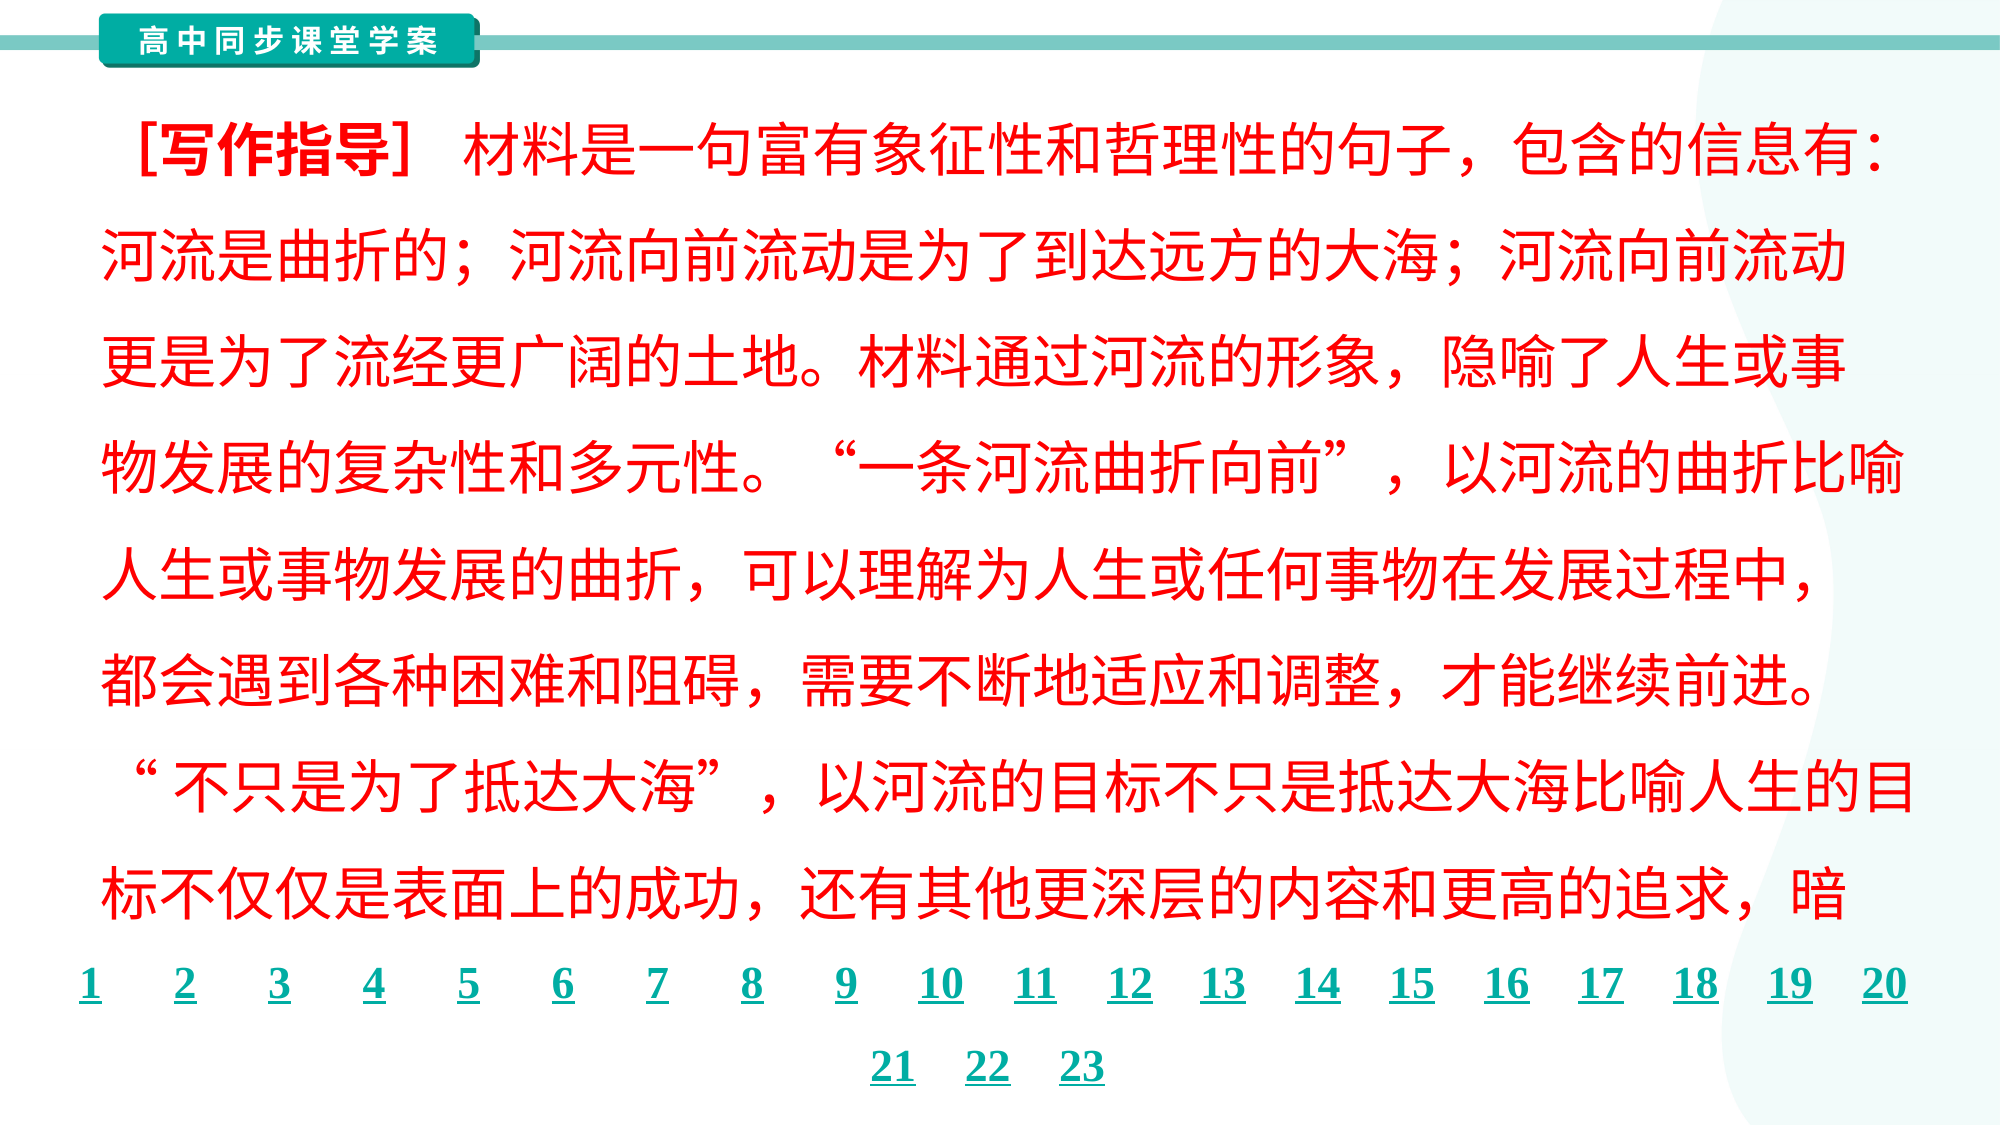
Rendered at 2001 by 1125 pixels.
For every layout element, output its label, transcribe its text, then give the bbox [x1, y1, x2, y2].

text_box ［写作指导］ 材料是一句富有象征性和哲理性的句子，包含的信息有： 河流是曲折的；河流向前流动是为了到达远方的大海；河流向前流动 更是为了流经更广阔的土地。材料通过河流的形象，隐喻了人生或事 物发展的复杂性和多元性。“一条河流曲折向前”，以河流的曲折比喻 人生或事物发展的曲折，可以理解为人生或任何事物在发展过程中， 都会遇到各种困难和阻碍，需要不断地适应和调整，才能继续前进。 “不只是为了抵达大海”，以河流的目标不只是抵达大海比喻人生的目 标不仅仅是表面上的成功，还有其他更深层的内容和更高的追求，暗 [100, 76, 1899, 927]
picture [0, 0, 2000, 1125]
